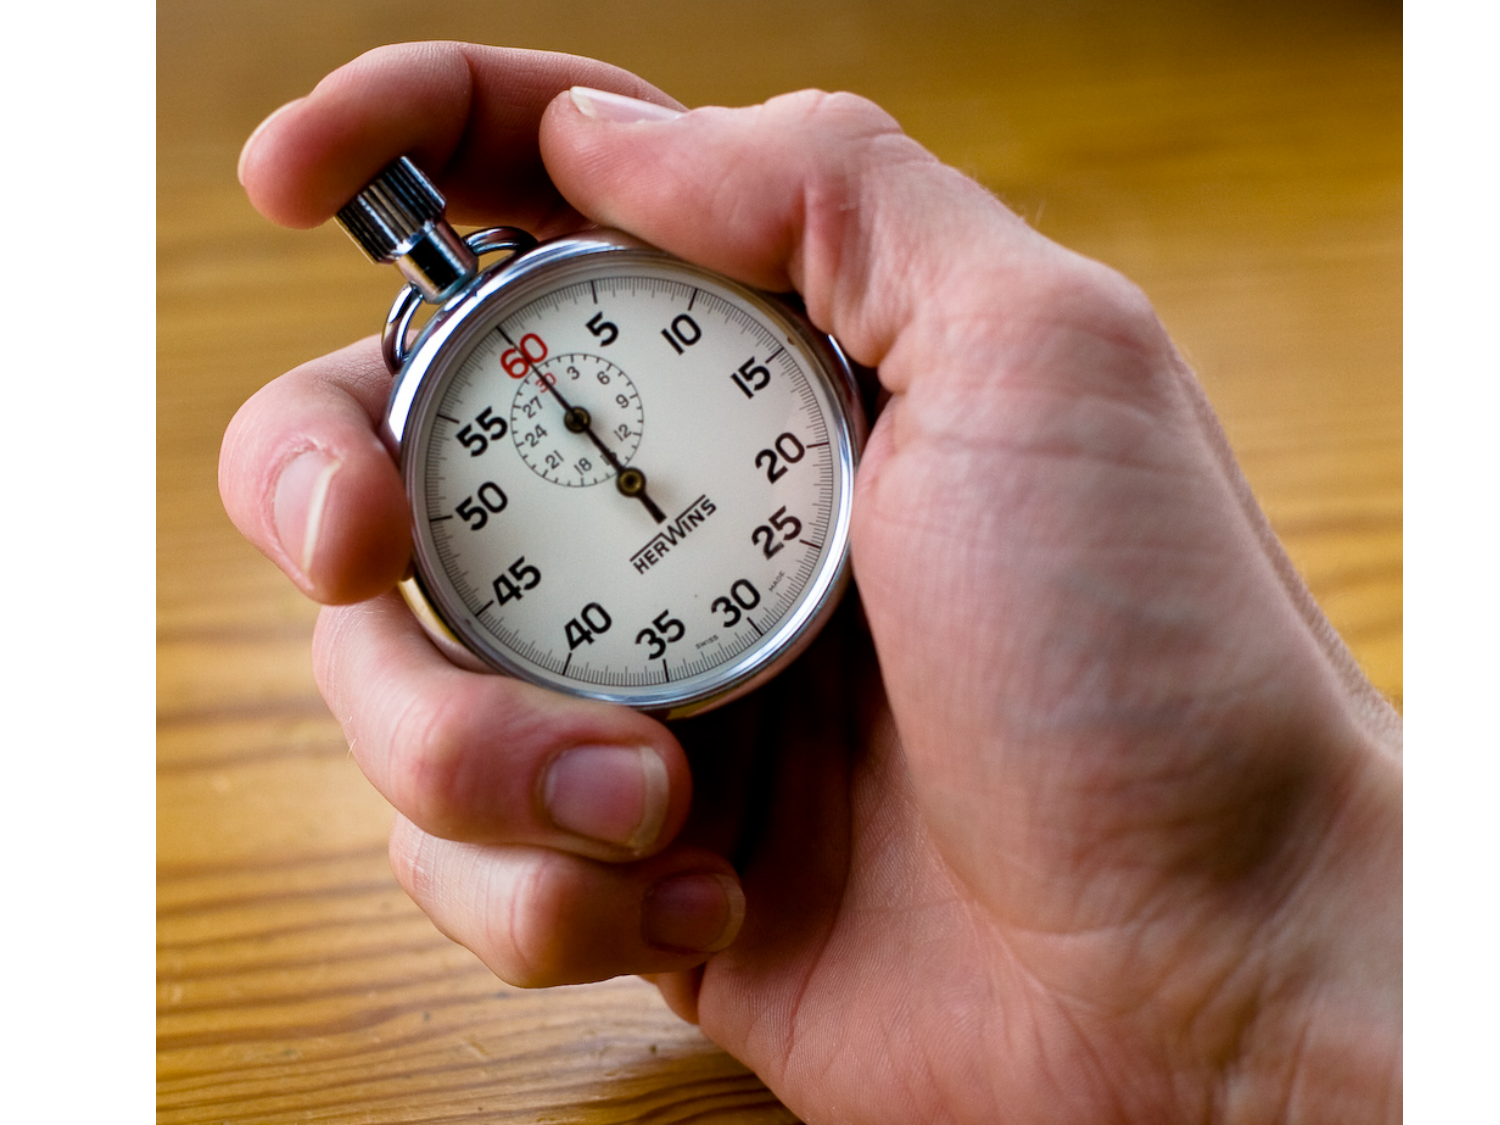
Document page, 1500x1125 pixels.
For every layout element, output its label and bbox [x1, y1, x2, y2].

picture [156, 0, 1403, 1125]
